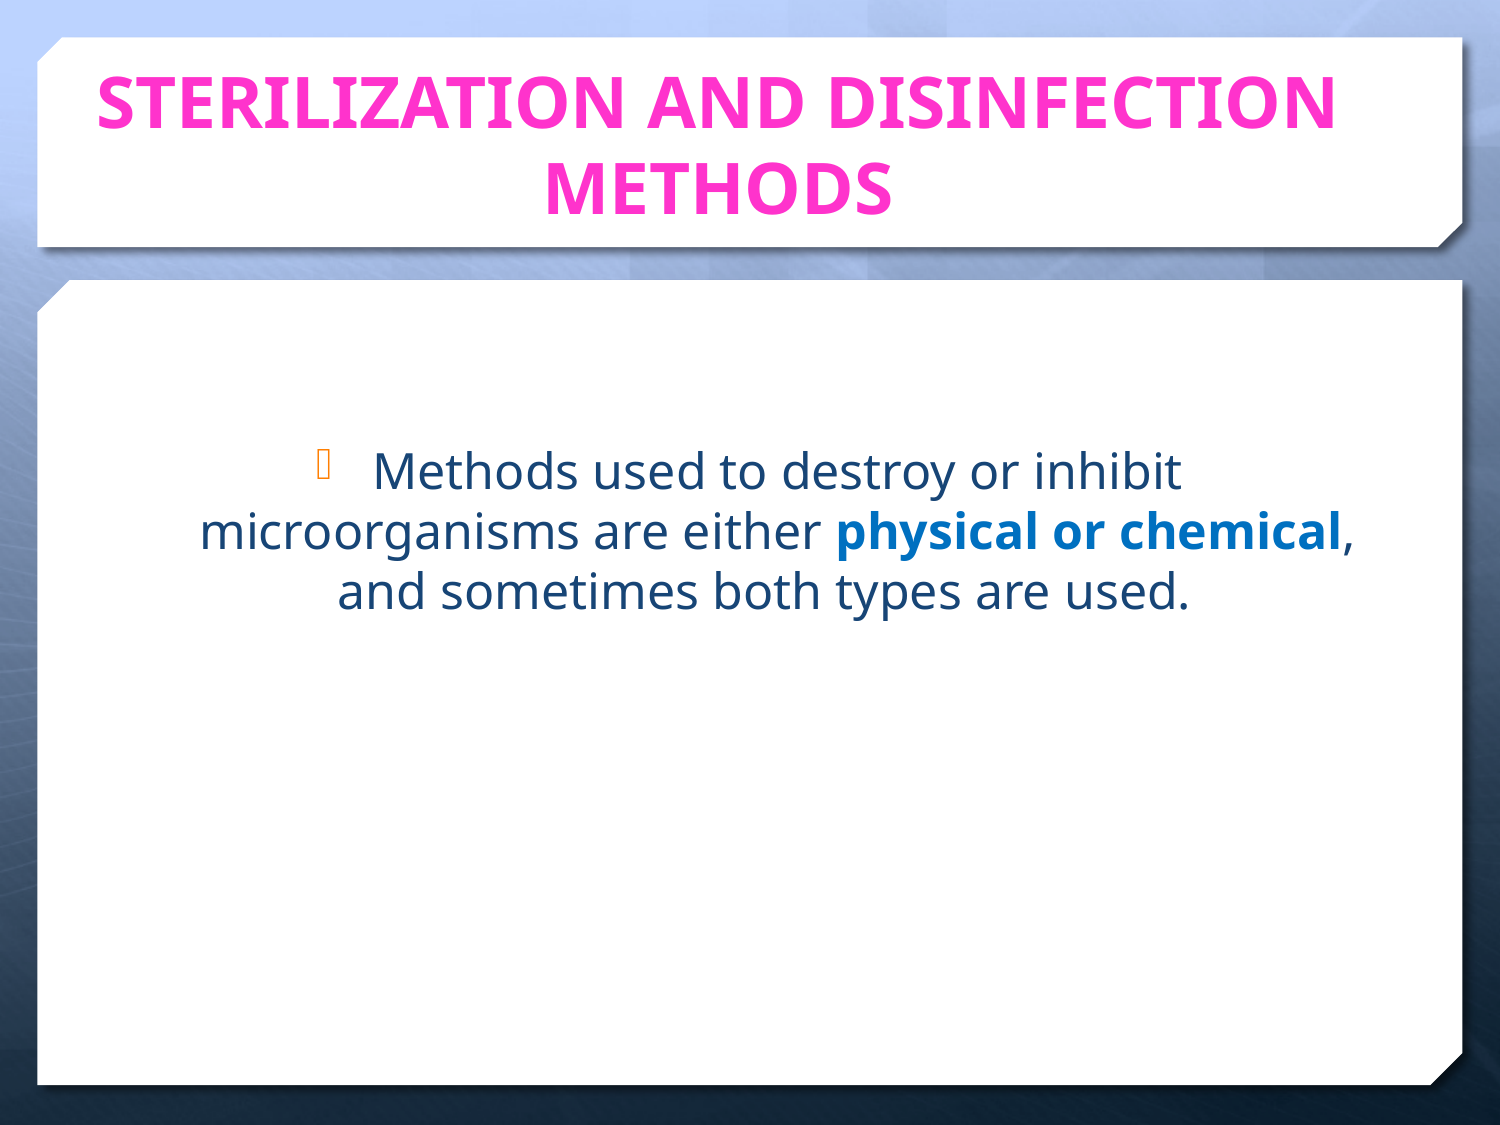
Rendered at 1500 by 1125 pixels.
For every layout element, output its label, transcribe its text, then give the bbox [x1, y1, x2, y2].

title STERILIZATION AND DISINFECTION METHODS [64, 48, 1372, 236]
list Methods used to destroy or inhibit microorganisms are either physical or chemical, and sometimes both types are used. [127, 431, 1372, 1090]
